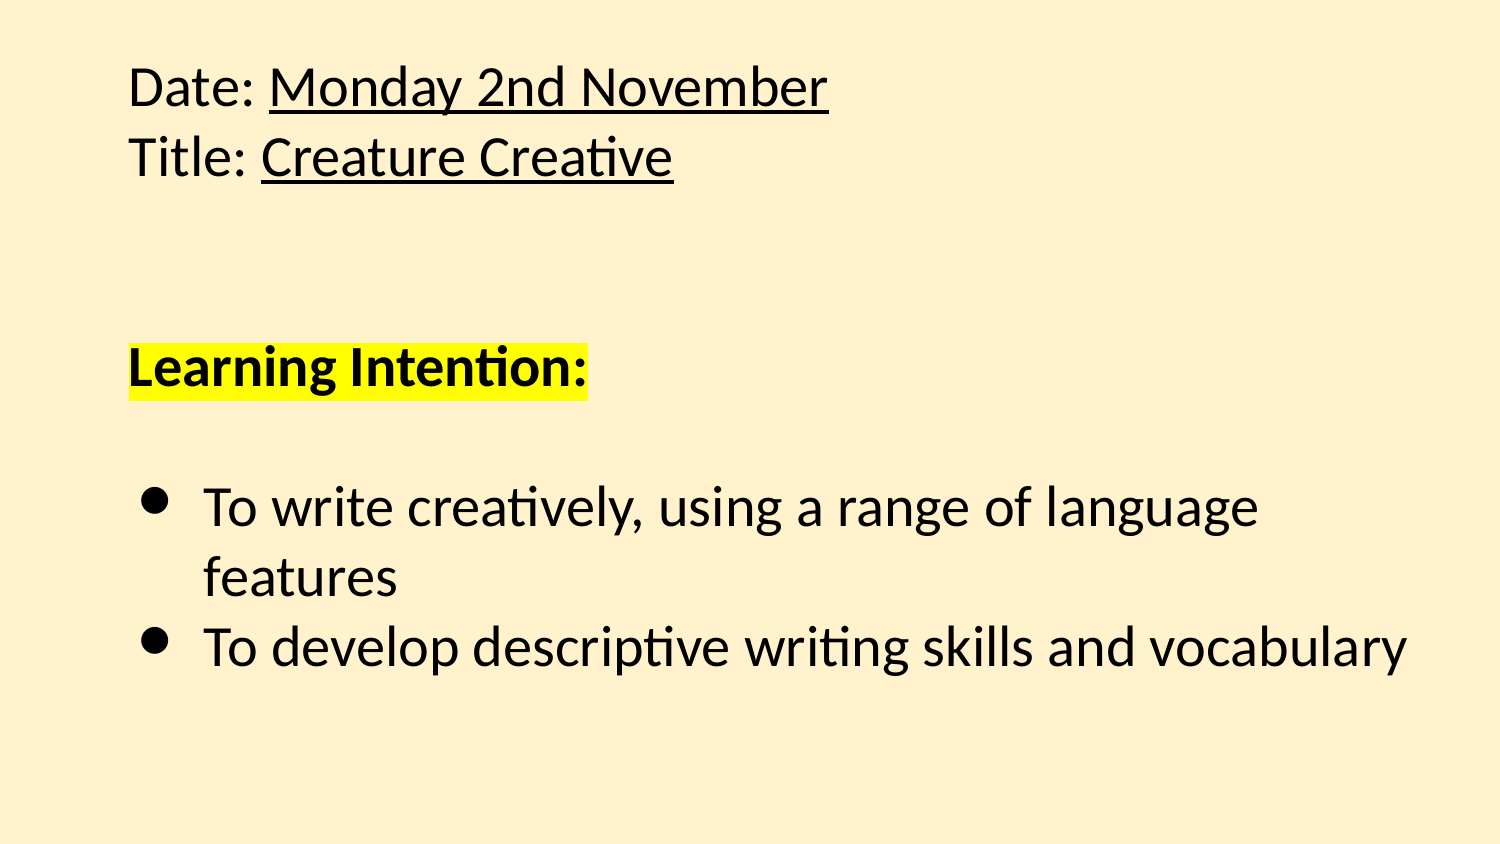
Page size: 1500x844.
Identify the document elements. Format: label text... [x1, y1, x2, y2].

subtitle Date: Monday 2nd November Title: Creature Creative Learning Intention: To write creatively, using a range of language features To develop descriptive writing skills and vocabulary [113, 32, 1464, 830]
